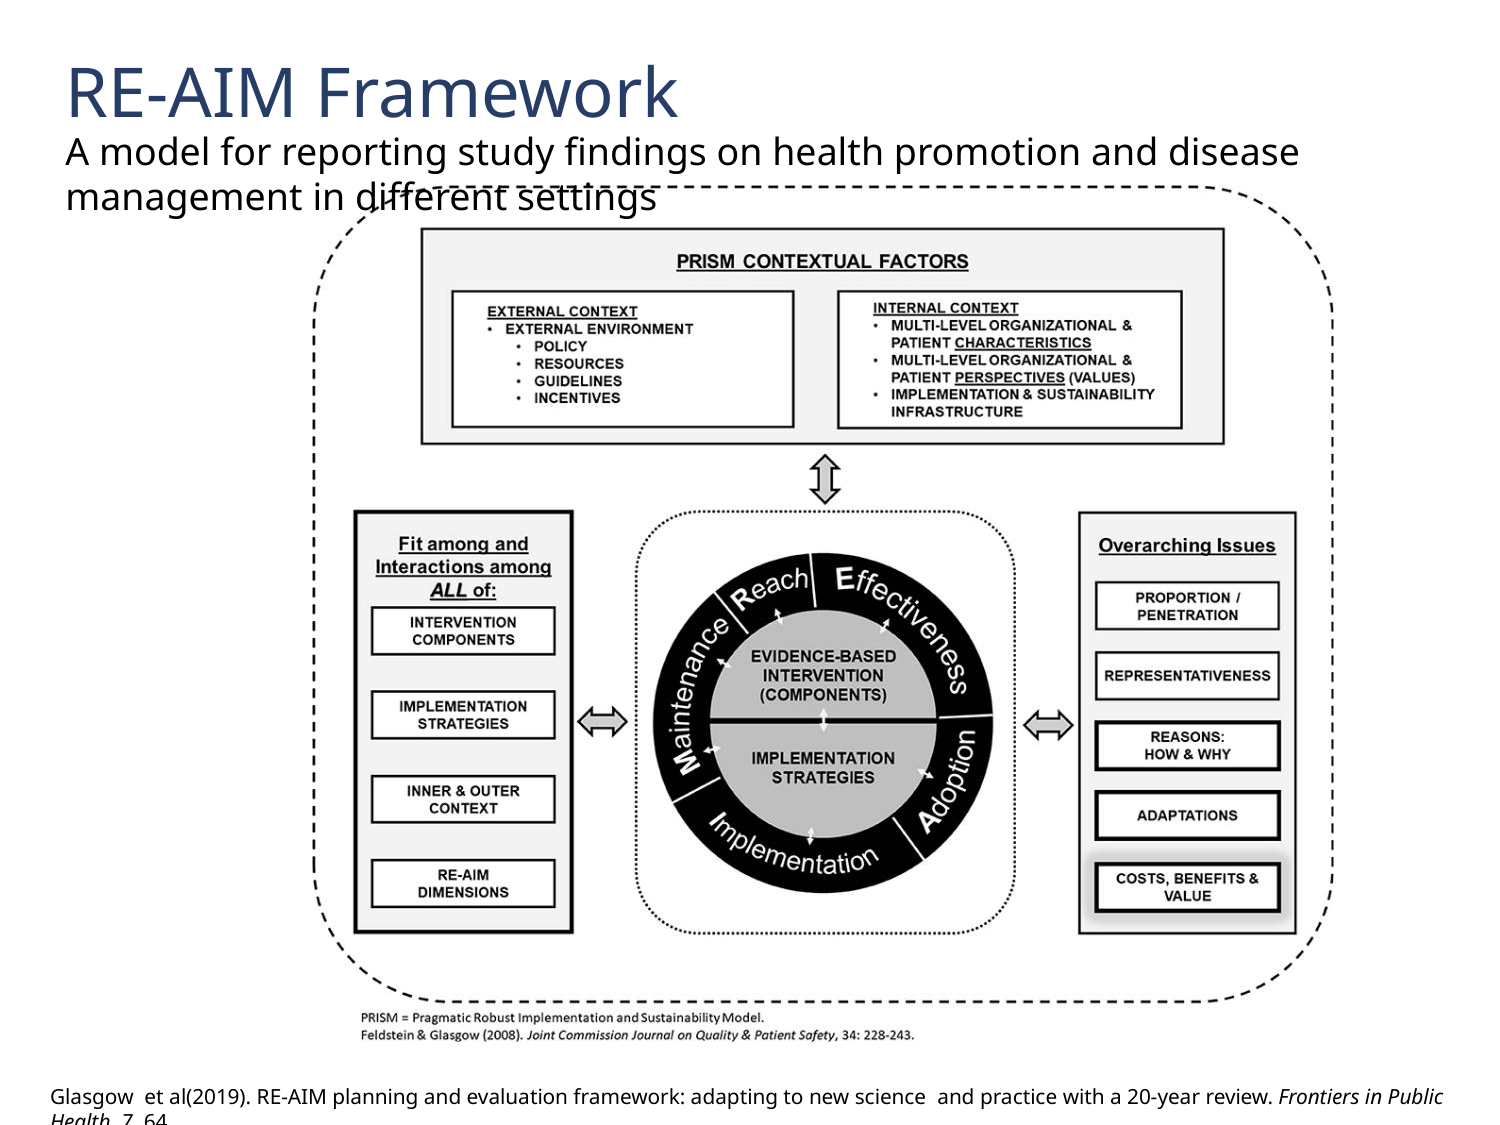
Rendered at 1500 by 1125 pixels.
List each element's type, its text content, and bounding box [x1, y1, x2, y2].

text_box A model for reporting study findings on health promotion and disease management in different settings [50, 120, 1463, 226]
text_box Glasgow et al(2019). RE-AIM planning and evaluation framework: adapting to new science and practice with a 20-year review. Frontiers in Public Health, 7, 64. [35, 1075, 1500, 1125]
picture [312, 185, 1334, 1042]
text_box RE-AIM Framework [50, 51, 1393, 120]
